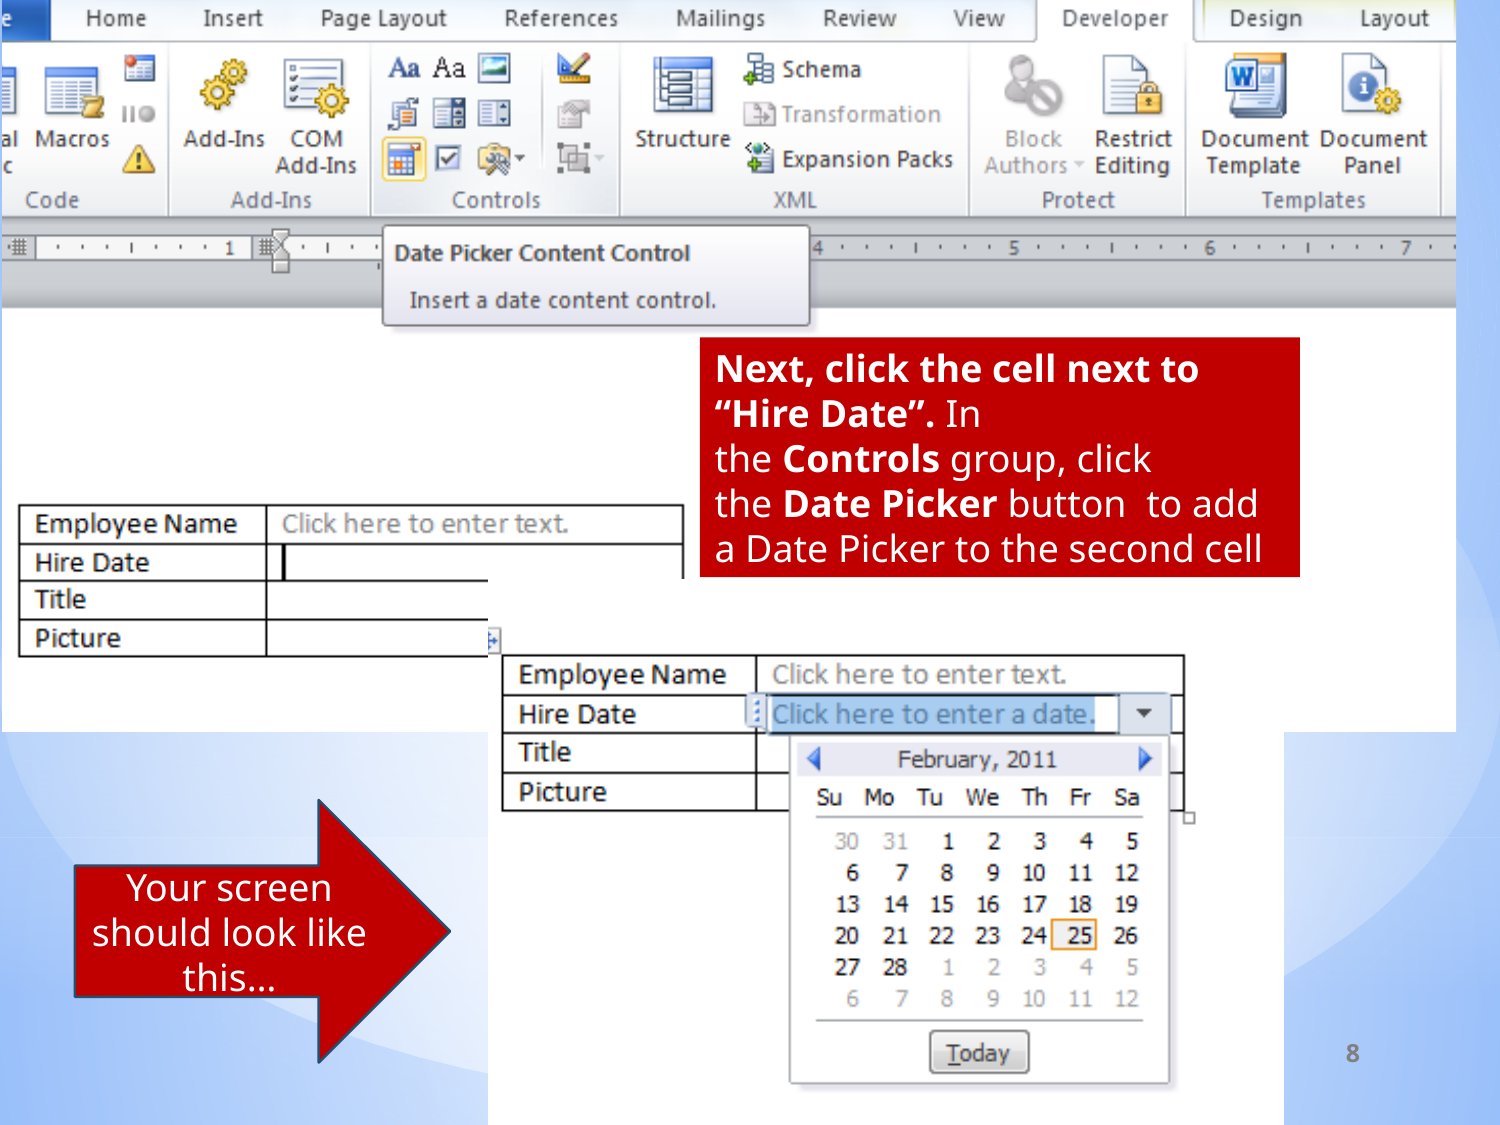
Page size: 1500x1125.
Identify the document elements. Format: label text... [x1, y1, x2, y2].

picture [1, 0, 1457, 1125]
text_box Your screen should look like this… [73, 798, 451, 1064]
slide_number 8 [1291, 1025, 1375, 1085]
